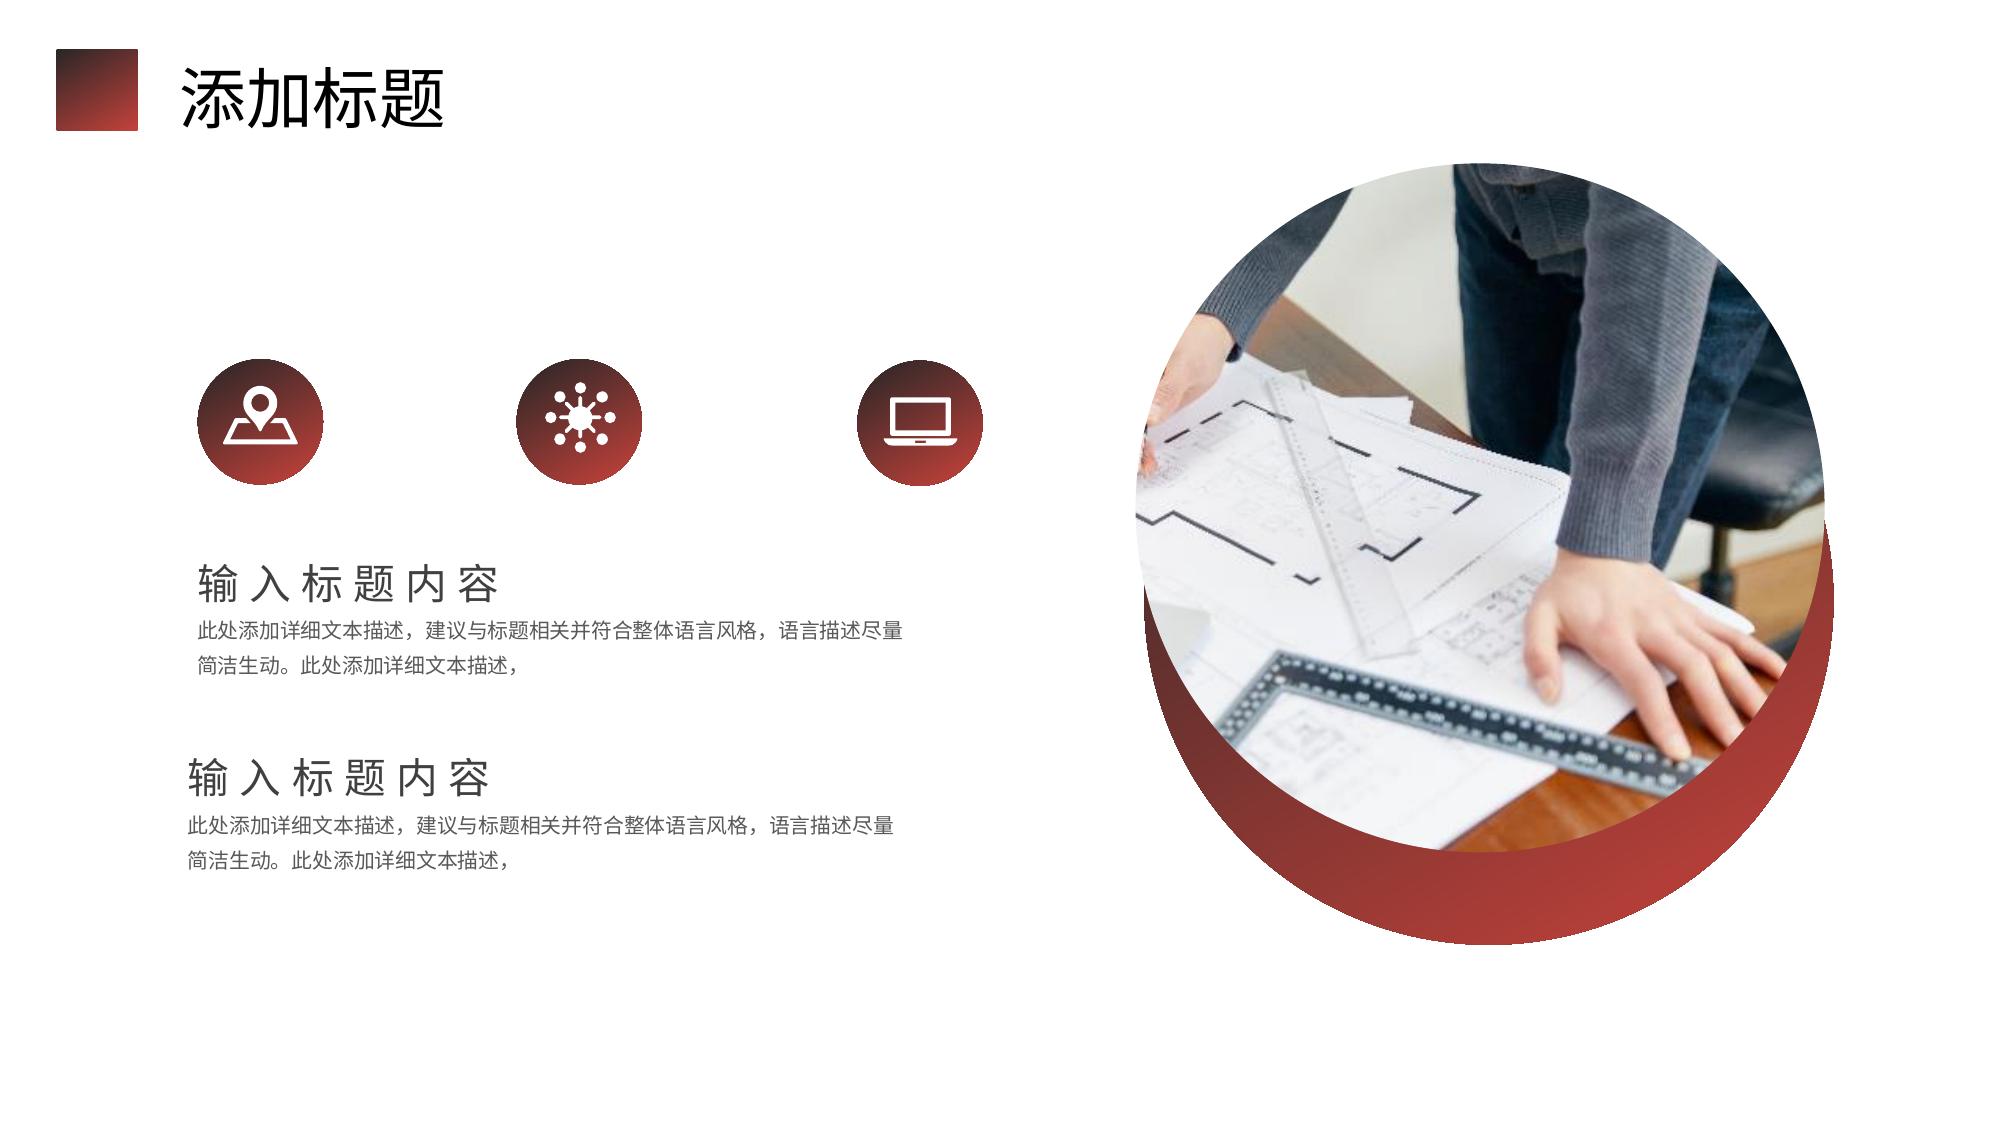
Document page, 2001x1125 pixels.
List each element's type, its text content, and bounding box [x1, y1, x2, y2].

text_box [558, 395, 602, 439]
text_box [554, 433, 566, 445]
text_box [1135, 163, 1834, 945]
text_box [197, 359, 324, 485]
text_box [604, 411, 616, 424]
text_box 输入标题内容 此处添加详细文本描述，建议与标题相关并符合整体语言风格，语言描述尽量简洁生动。此处添加详细文本描述， [173, 725, 928, 918]
text_box [857, 360, 983, 486]
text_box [56, 49, 514, 146]
text_box [890, 397, 951, 436]
text_box [243, 385, 278, 432]
text_box [596, 433, 608, 445]
text_box [554, 391, 566, 403]
text_box [223, 418, 298, 445]
text_box [574, 441, 587, 453]
text_box [545, 411, 557, 424]
text_box [883, 438, 958, 446]
text_box [516, 359, 642, 485]
text_box 输入标题内容 此处添加详细文本描述，建议与标题相关并符合整体语言风格，语言描述尽量简洁生动。此处添加详细文本描述， [182, 530, 937, 723]
text_box [596, 391, 608, 403]
text_box [574, 382, 587, 394]
